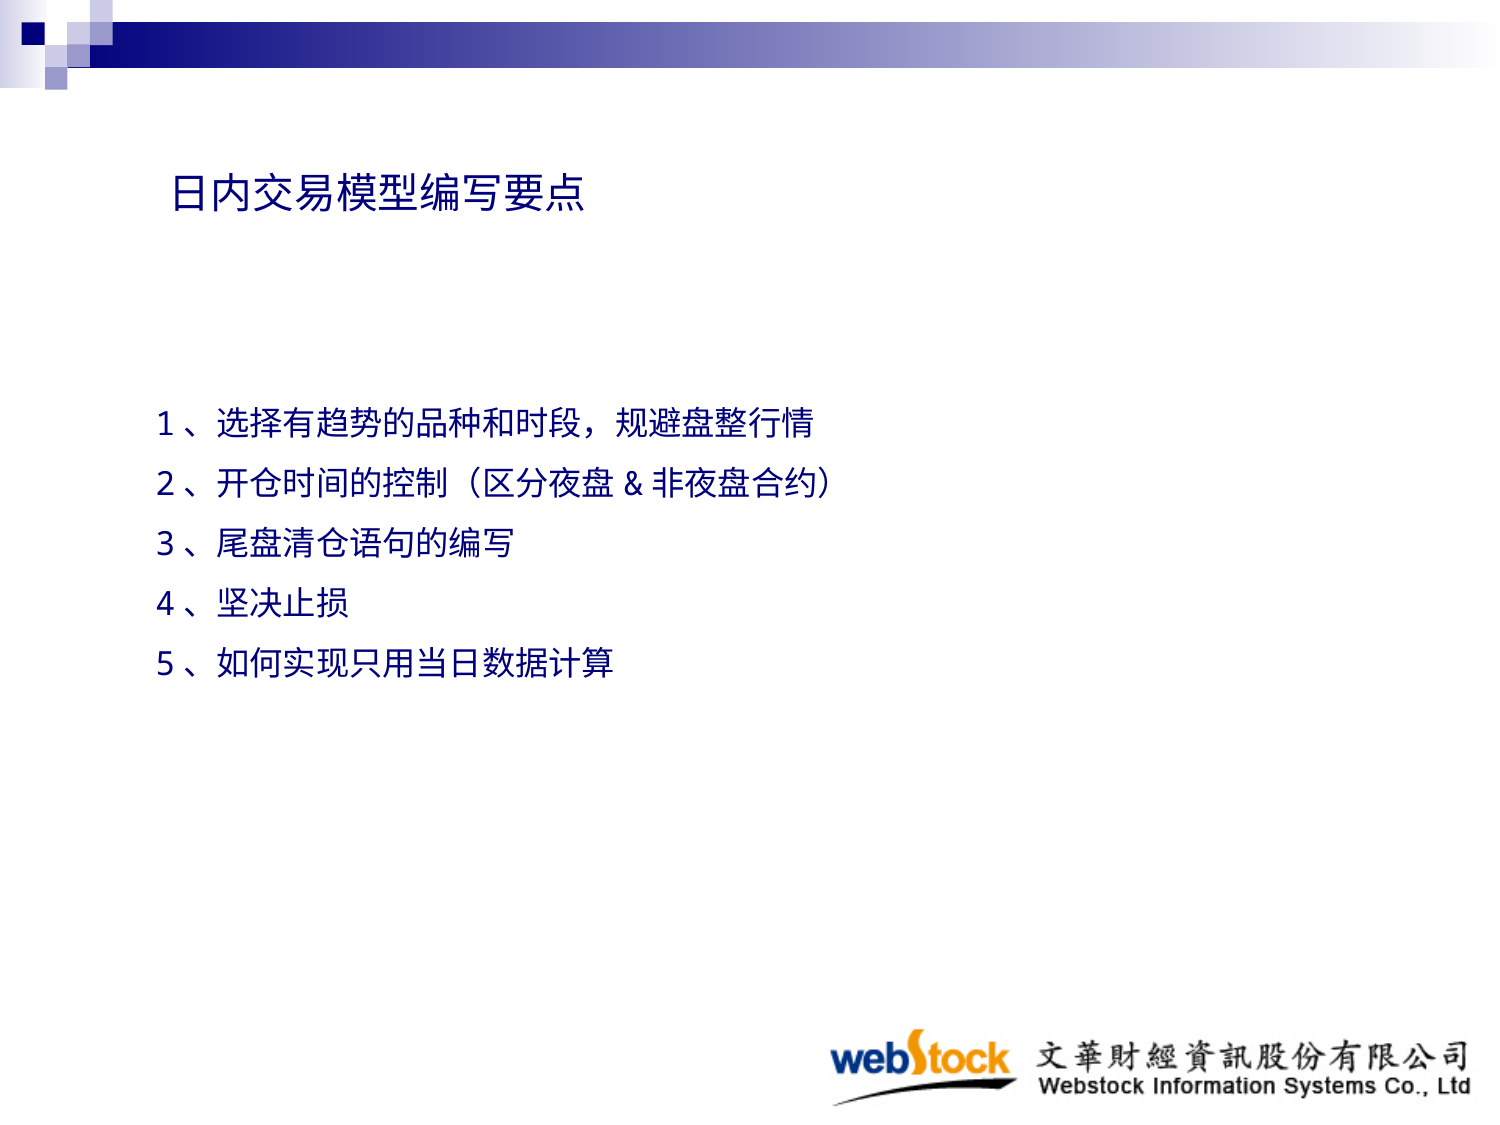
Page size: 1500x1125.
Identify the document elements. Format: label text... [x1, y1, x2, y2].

text_box 1、选择有趋势的品种和时段，规避盘整行情 2、开仓时间的控制（区分夜盘&非夜盘合约） 3、尾盘清仓语句的编写 4、坚决止损 5、如何实现只用当日数据计算 [140, 374, 1313, 690]
text_box 日内交易模型编写要点 [154, 159, 875, 225]
picture [817, 1006, 1500, 1125]
